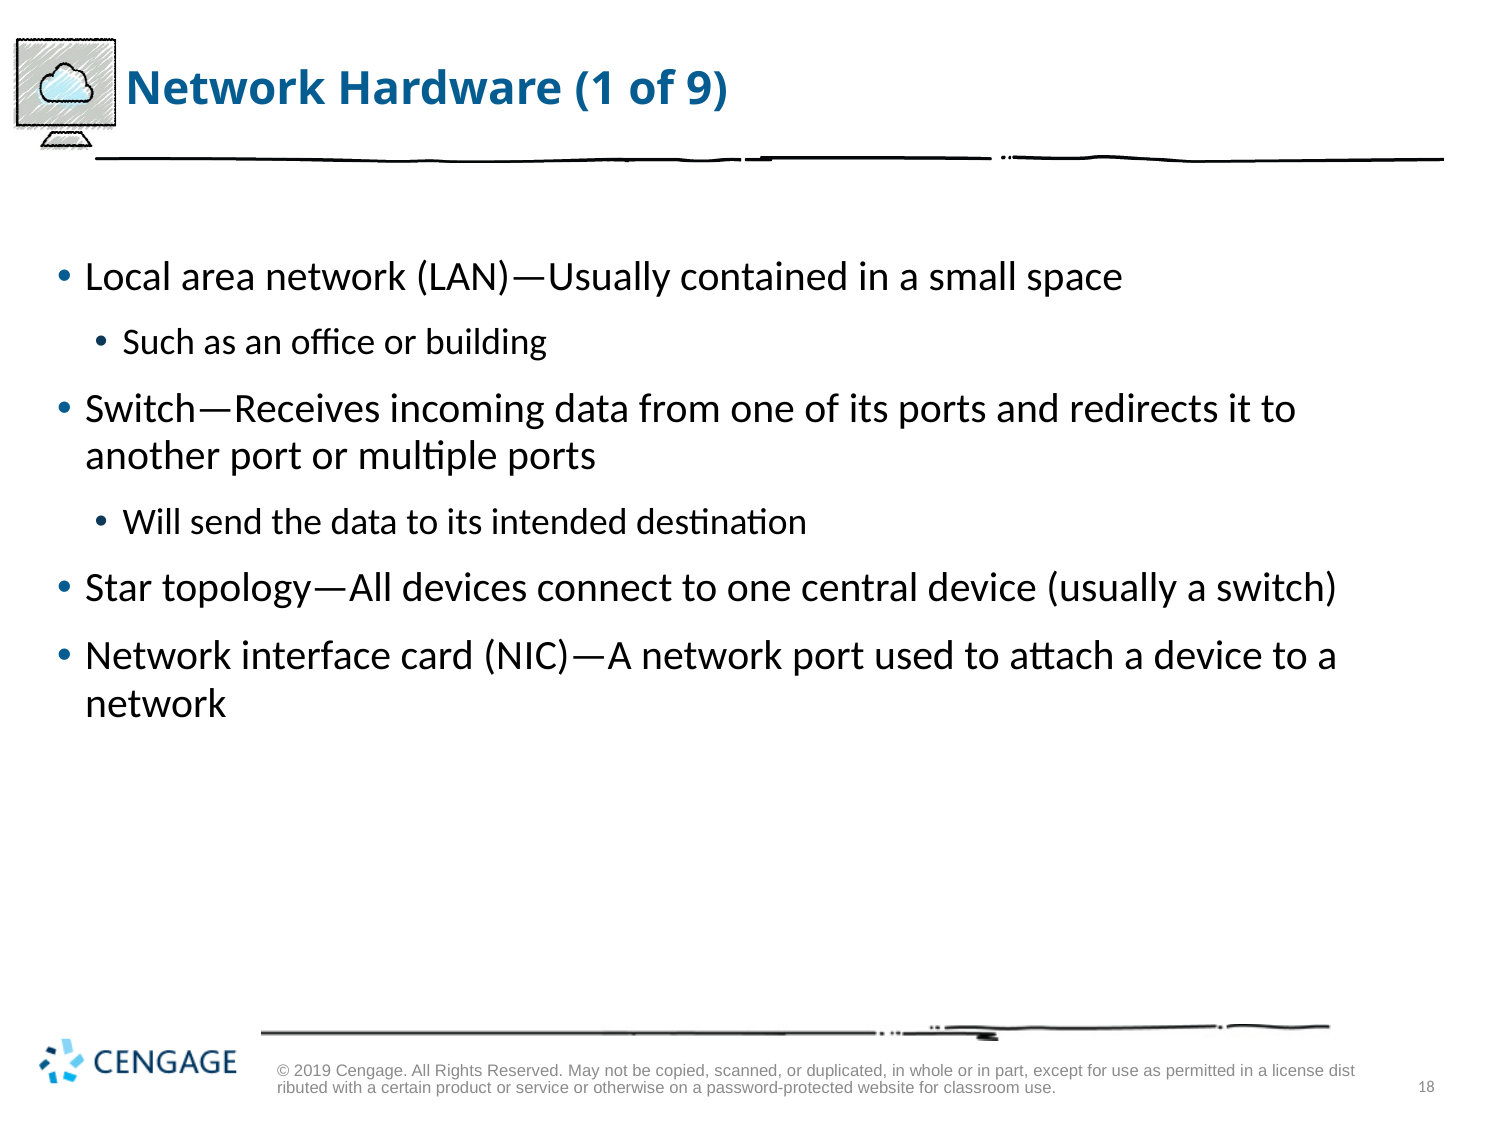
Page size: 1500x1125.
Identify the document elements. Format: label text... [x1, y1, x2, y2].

picture [95, 155, 1444, 163]
list Local area network (LAN)—Usually contained in a small space Such as an office or building Switch—Receives incoming data from one of its ports and redirects it to another port or multiple ports Will send the data to its intended destination Star topology—All devices connect to one central device (usually a switch) Network interface card (N I C)—A network port used to attach a device to a network [57, 252, 1438, 750]
title Network Hardware (1 of 9) [125, 66, 1442, 116]
picture [19, 1025, 249, 1096]
picture [13, 36, 117, 151]
picture [261, 1024, 1331, 1041]
footer © 2019 Cengage. All Rights Reserved. May not be copied, scanned, or duplicated, in whole or in part, except for use as permitted in a license distributed with a certain product or service or otherwise on a password-protected website for classroom use. [262, 1050, 1375, 1091]
